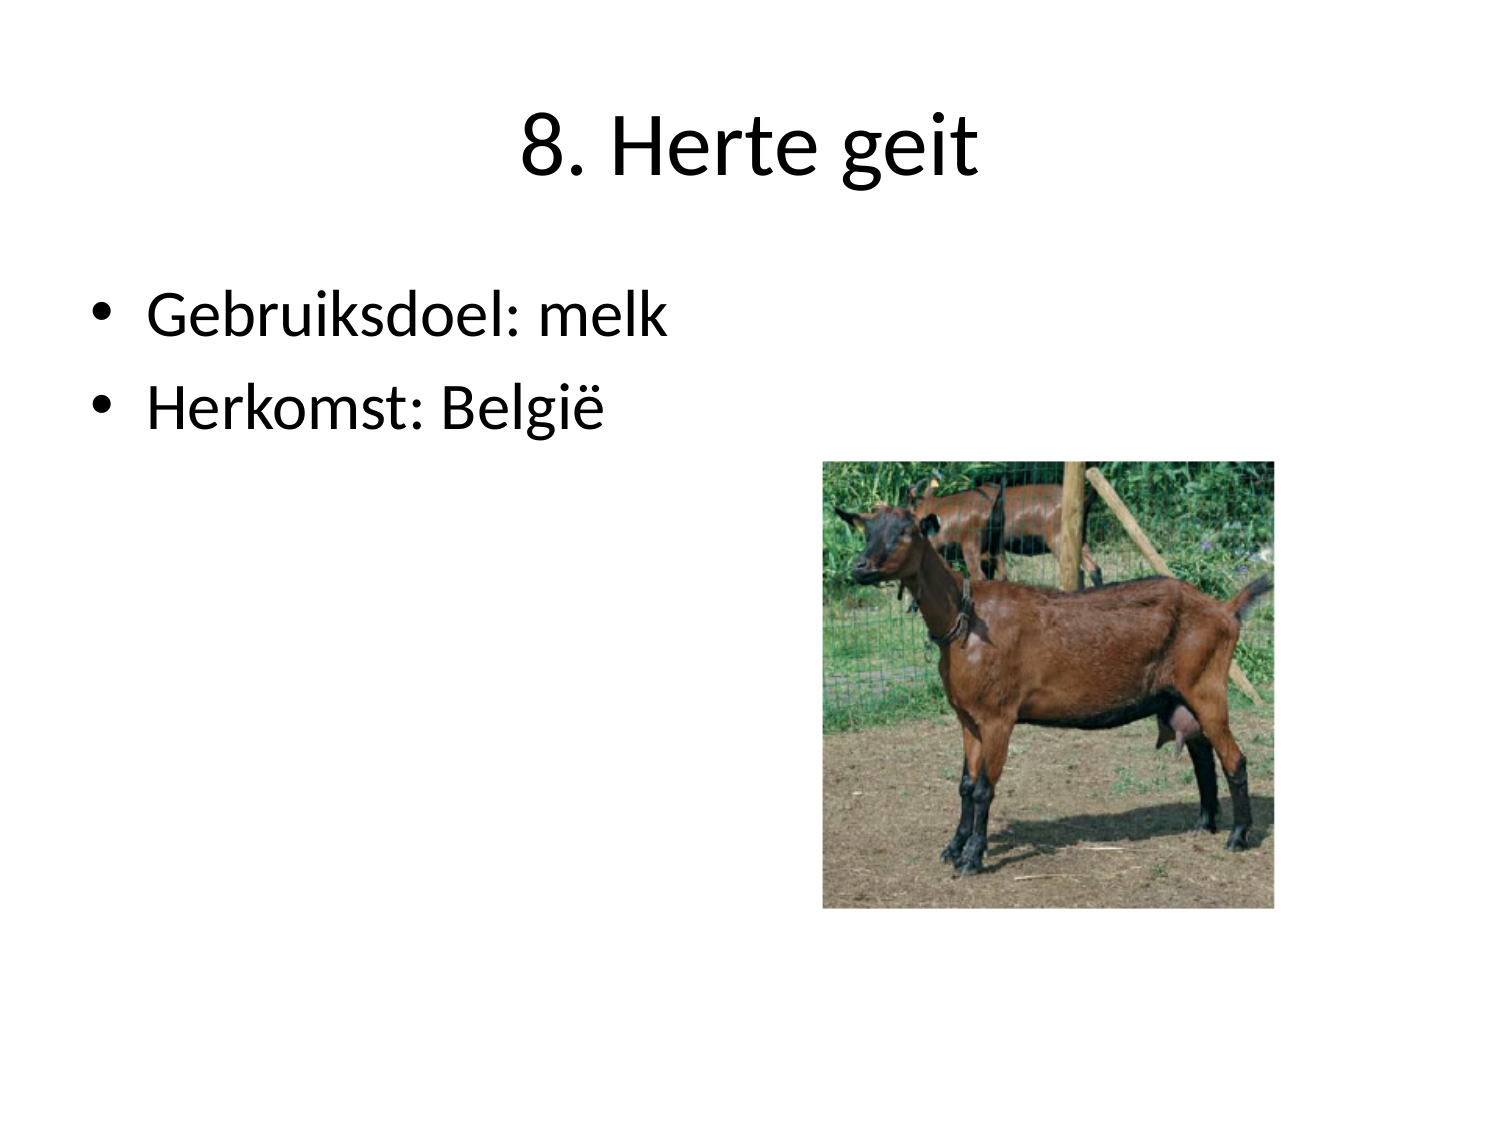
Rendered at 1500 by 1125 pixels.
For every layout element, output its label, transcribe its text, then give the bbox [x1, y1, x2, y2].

title 8. Herte geit [75, 45, 1425, 233]
list Gebruiksdoel: melk Herkomst: België [75, 262, 1425, 1005]
picture [796, 444, 1293, 933]
